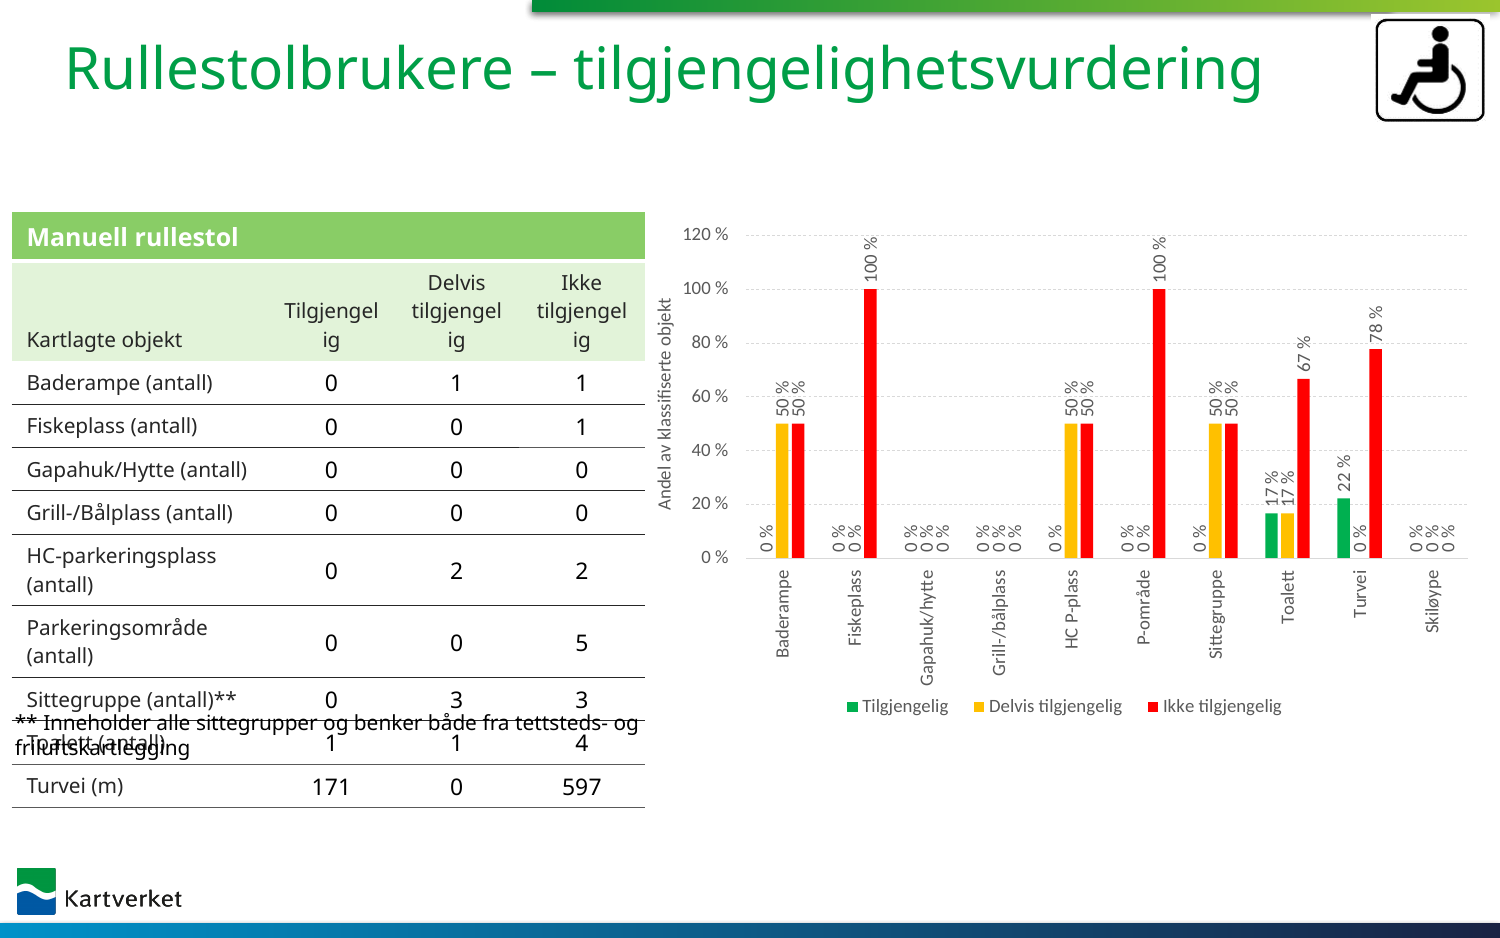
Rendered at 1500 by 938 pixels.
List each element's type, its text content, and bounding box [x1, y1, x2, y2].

table_header Manuell rullestol [12, 212, 645, 259]
table_cell 1 [519, 361, 638, 404]
table_cell 0 [519, 491, 638, 534]
table_cell Grill-/Bålplass (antall) [12, 491, 269, 534]
table_cell 0 [394, 606, 519, 677]
table_cell HC-parkeringsplass (antall) [12, 535, 269, 605]
table_cell 1 [519, 405, 638, 447]
table_cell Kartlagte objekt [12, 263, 269, 361]
picture [643, 218, 1480, 728]
table_cell 0 [269, 405, 394, 447]
table_cell 0 [519, 448, 638, 490]
table_cell 0 [269, 491, 394, 534]
table_cell 0 [269, 448, 394, 490]
table_cell Sittegruppe (antall)** [12, 678, 269, 702]
table_cell 0 [394, 405, 519, 447]
table_cell Baderampe (antall) [12, 361, 269, 404]
picture [1371, 13, 1491, 127]
table_cell Delvis tilgjengelig [394, 263, 519, 361]
table_cell Gapahuk/Hytte (antall) [12, 448, 269, 490]
table_cell 5 [519, 606, 638, 677]
table_cell 0 [269, 678, 394, 702]
table_cell Parkeringsområde (antall) [12, 606, 269, 677]
table_cell Fiskeplass (antall) [12, 405, 269, 447]
table_cell 0 [269, 361, 394, 404]
table_cell Ikke tilgjengelig [519, 263, 638, 361]
table_cell 597 [519, 768, 645, 807]
table_cell 1 [394, 361, 519, 404]
table_cell 2 [519, 535, 638, 605]
table_cell 3 [394, 678, 519, 702]
table_cell 171 [269, 768, 394, 807]
table_cell 0 [394, 768, 519, 807]
table_cell Tilgjengelig [269, 263, 394, 361]
table_cell 2 [394, 535, 519, 605]
table_cell 0 [269, 535, 394, 605]
text_box Rullestolbrukere – tilgjengelighetsvurdering [49, 12, 1372, 109]
table_cell Turvei (m) [12, 768, 269, 807]
table_cell 3 [519, 678, 638, 702]
table_cell 0 [394, 491, 519, 534]
table_cell 0 [394, 448, 519, 490]
text_box ** Inneholder alle sittegrupper og benker både fra tettsteds- og friluftskartlegging [0, 702, 745, 768]
table_cell 0 [269, 606, 394, 677]
